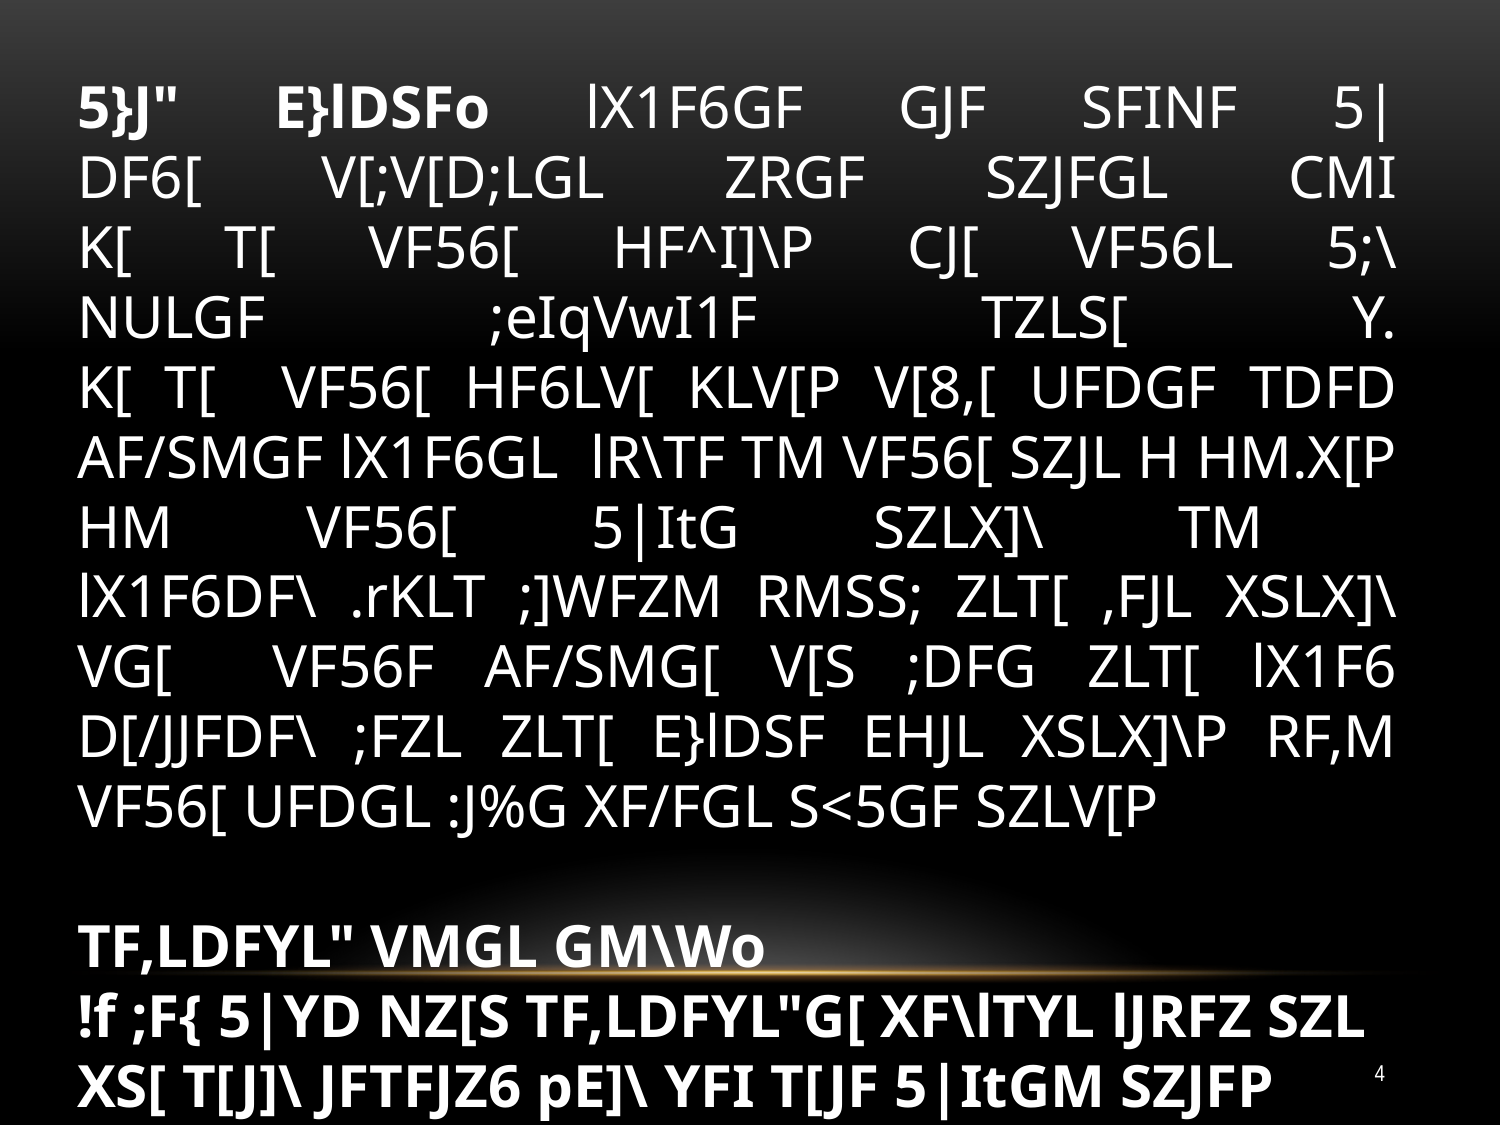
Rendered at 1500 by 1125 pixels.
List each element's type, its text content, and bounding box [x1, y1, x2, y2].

slide_number 4 [1237, 1042, 1400, 1103]
picture [0, 0, 1500, 1125]
text_box 5}J" E}lDSFo lX1F6GF GJF SFINF 5|DF6[ V[;V[D;LGL ZRGF SZJFGL CMI K[ T[ VF56[ HF^I]\P CJ[ VF56L 5;\NULGF ;eIqVwI1F TZLS[ Y. K[ T[ VF56[ HF6LV[ KLV[P V[8,[ UFDGF TDFD AF/SMGF lX1F6GL lR\TF TM VF56[ SZJL H HM.X[P HM VF56[ 5|ItG SZLX]\ TM lX1F6DF\ .rKLT ;]WFZM RMSS; ZLT[ ,FJL XSLX]\ VG[ VF56F AF/SMG[ V[S ;DFG ZLT[ lX1F6 D[/JJFDF\ ;FZL ZLT[ E}lDSF EHJL XSLX]\P RF,M VF56[ UFDGL :J%G XF/FGL S<5GF SZLV[P TF,LDFYL" VMGL GM\Wo !f ;F{ 5|YD NZ[S TF,LDFYL"G[ XF\lTYL lJRFZ SZL XS[ T[J]\ JFTFJZ6 pE]\ YFI T[JF 5|ItGM SZJFP Zf U|]5 5F0TL JBT[ NZ[S U|]5DF\ VMKFDF\ VMKM V[S TF,LDFYL" lR+ NMZLq,BL XS[ T[JF CMI T[ wIFGDF\ ZFBJ]\P [62, 62, 1413, 1125]
